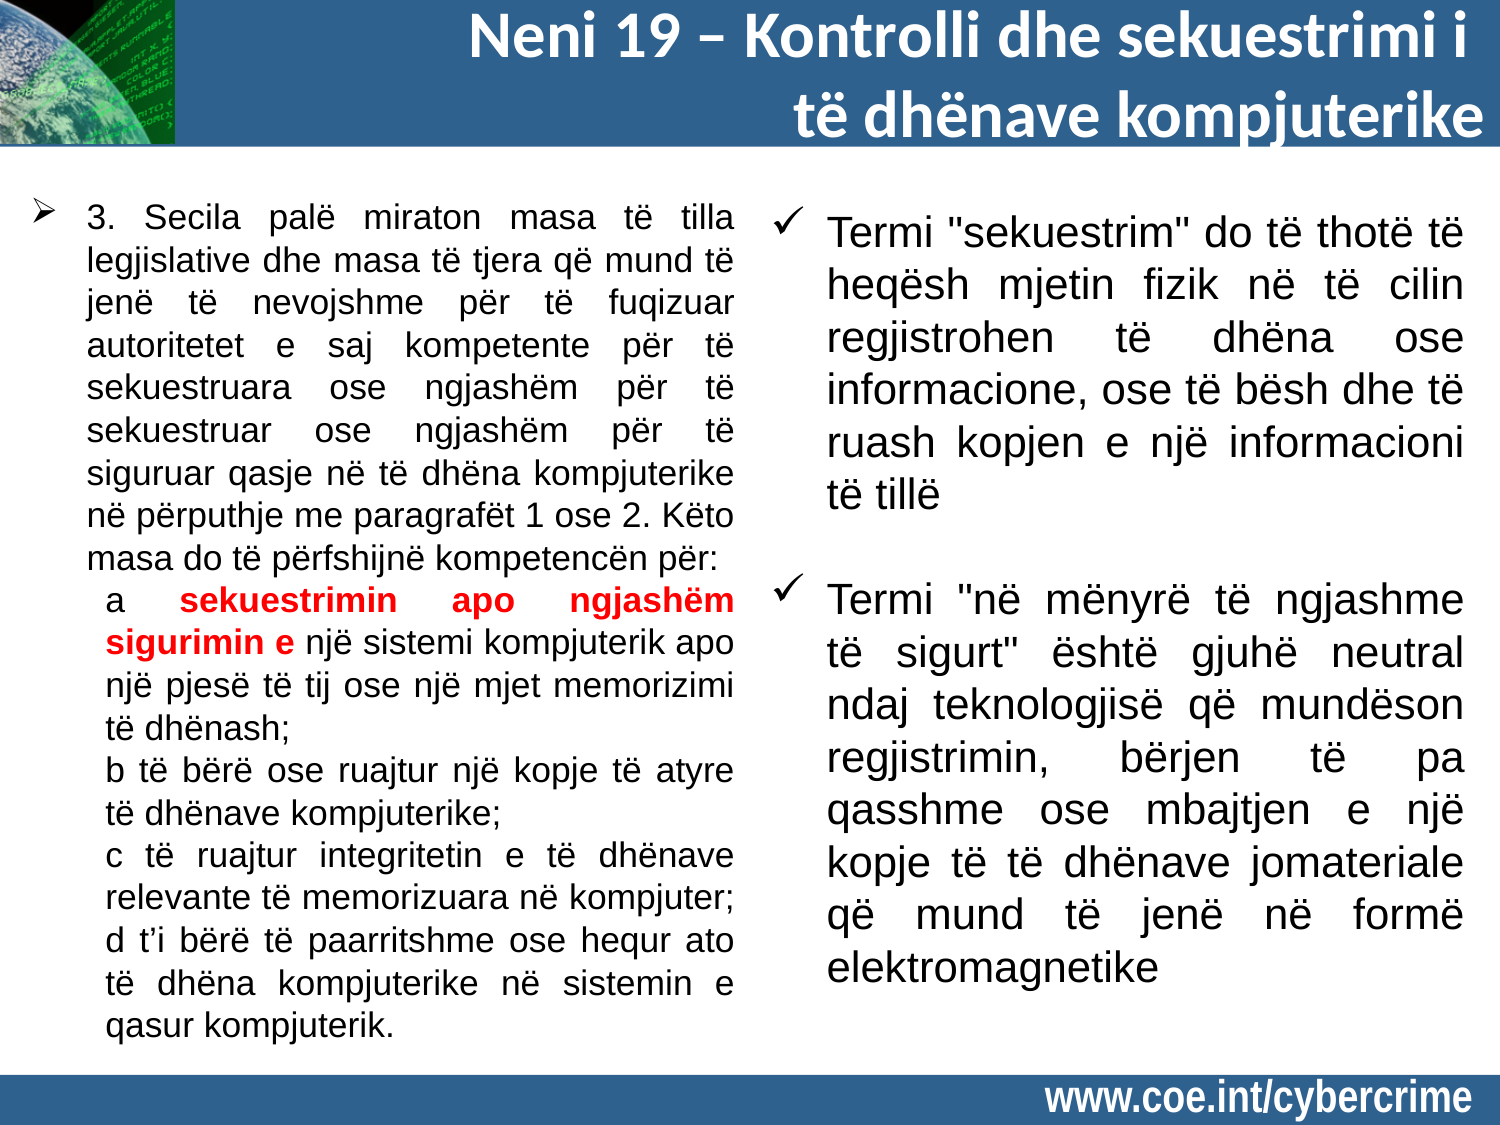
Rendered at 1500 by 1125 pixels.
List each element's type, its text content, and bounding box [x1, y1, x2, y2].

picture [0, 0, 175, 144]
text_box Neni 19 – Kontrolli dhe sekuestrimi i të dhënave kompjuterike [177, 0, 1500, 149]
text_box 3. Secila palë miraton masa të tilla legjislative dhe masa të tjera që mund të jenë të nevojshme për të fuqizuar autoritetet e saj kompetente për të sekuestruara ose ngjashëm për të sekuestruar ose ngjashëm për të siguruar qasje në të dhëna kompjuterike në përputhje me paragrafët 1 ose 2. Këto masa do të përfshijnë kompetencën për: a sekuestrimin apo ngjashëm sigurimin e një sistemi kompjuterik apo një pjesë të tij ose një mjet memorizimi të dhënash; b të bërë ose ruajtur një kopje të atyre të dhënave kompjuterike; c të ruajtur integritetin e të dhënave relevante të memorizuara në kompjuter; d t’i bërë të paarritshme ose hequr ato të dhëna kompjuterike në sistemin e qasur kompjuterik. [15, 186, 750, 1053]
text_box Termi "sekuestrim" do të thotë të heqësh mjetin fizik në të cilin regjistrohen të dhëna ose informacione, ose të bësh dhe të ruash kopjen e një informacioni të tillë Termi "në mënyrë të ngjashme të sigurt" është gjuhë neutral ndaj teknologjisë që mundëson regjistrimin, bërjen të pa qasshme ose mbajtjen e një kopje të të dhënave jomateriale që mund të jenë në formë elektromagnetike [755, 196, 1480, 999]
text_box [0, 1073, 1030, 1125]
text_box www.coe.int/cybercrime [1030, 1059, 1500, 1125]
